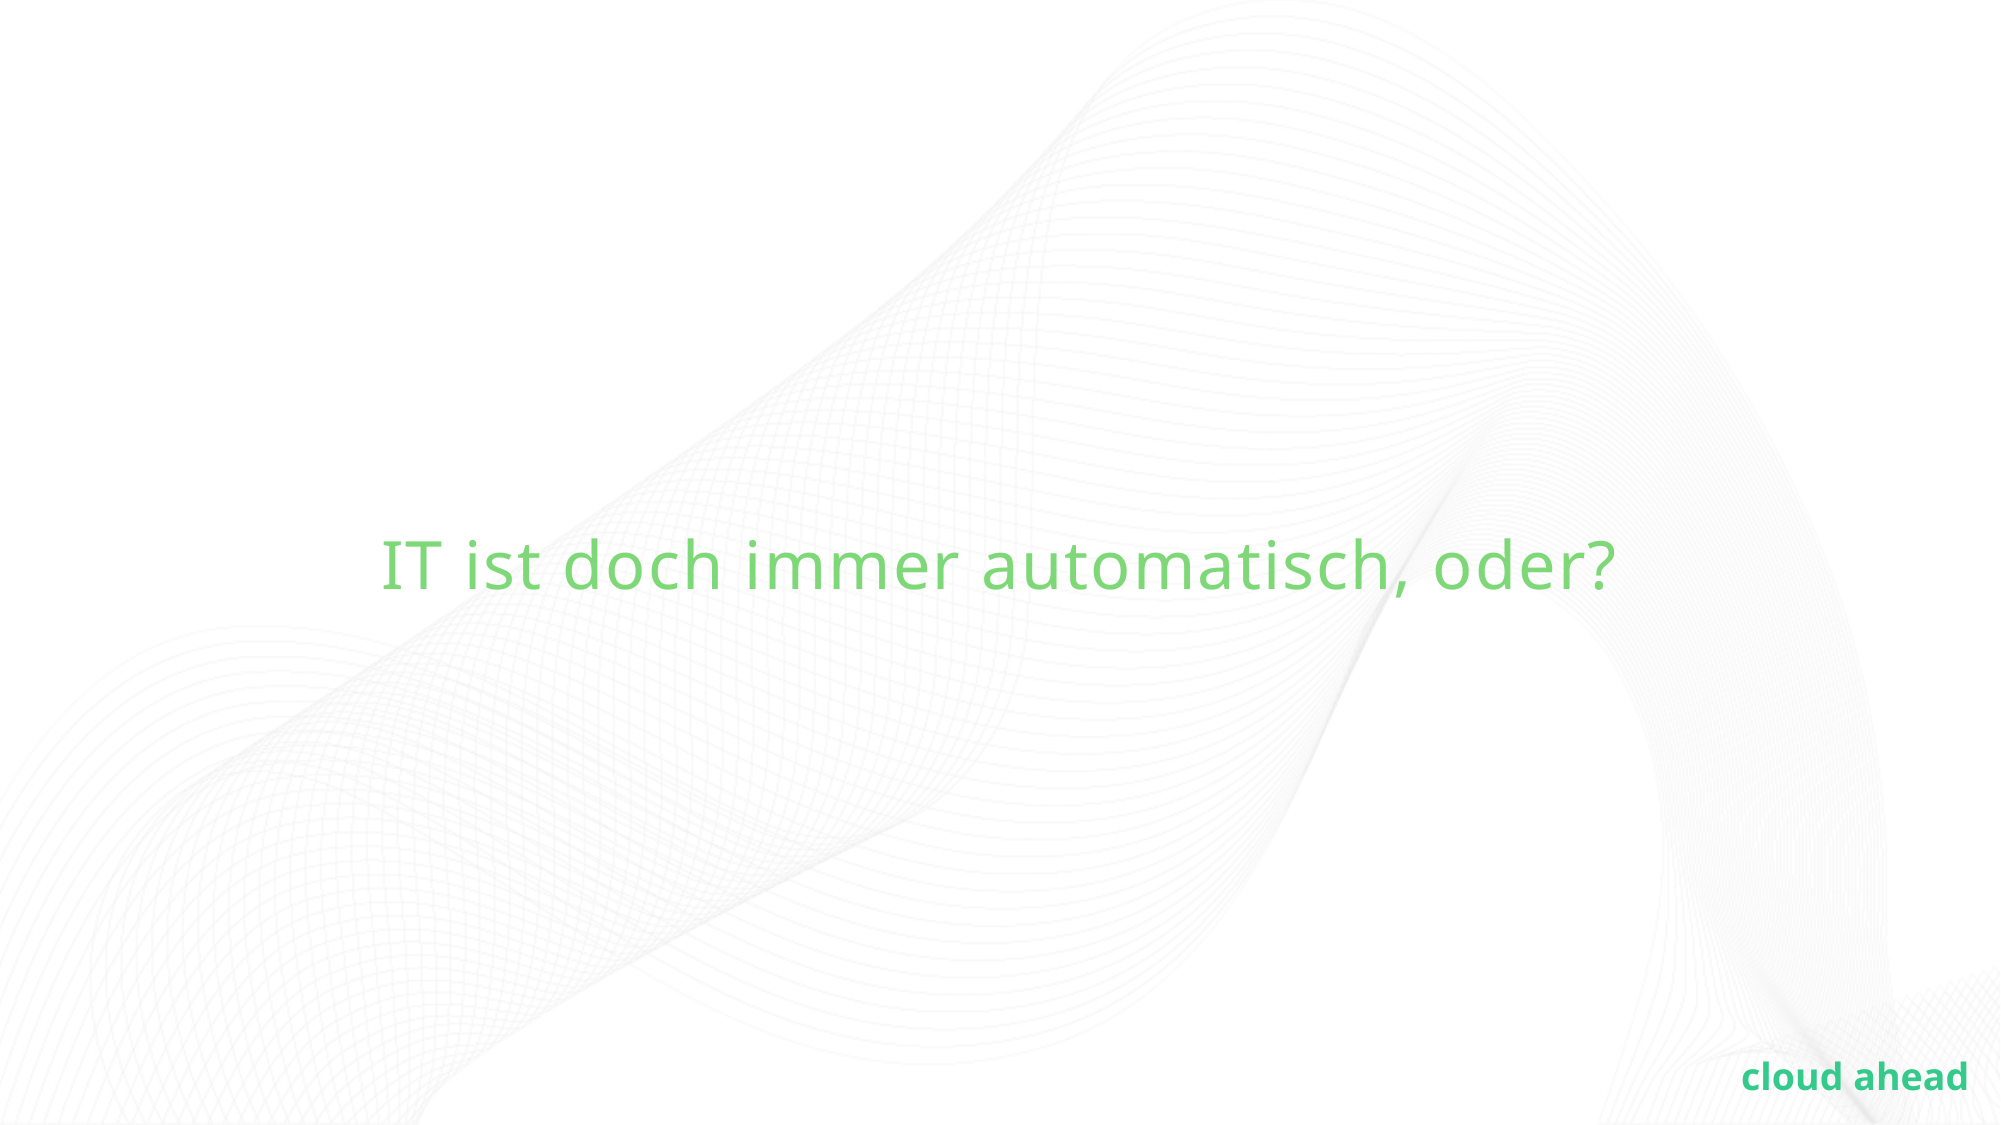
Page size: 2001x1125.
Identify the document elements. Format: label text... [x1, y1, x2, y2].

title IT ist doch immer automatisch, oder? [215, 404, 1785, 721]
